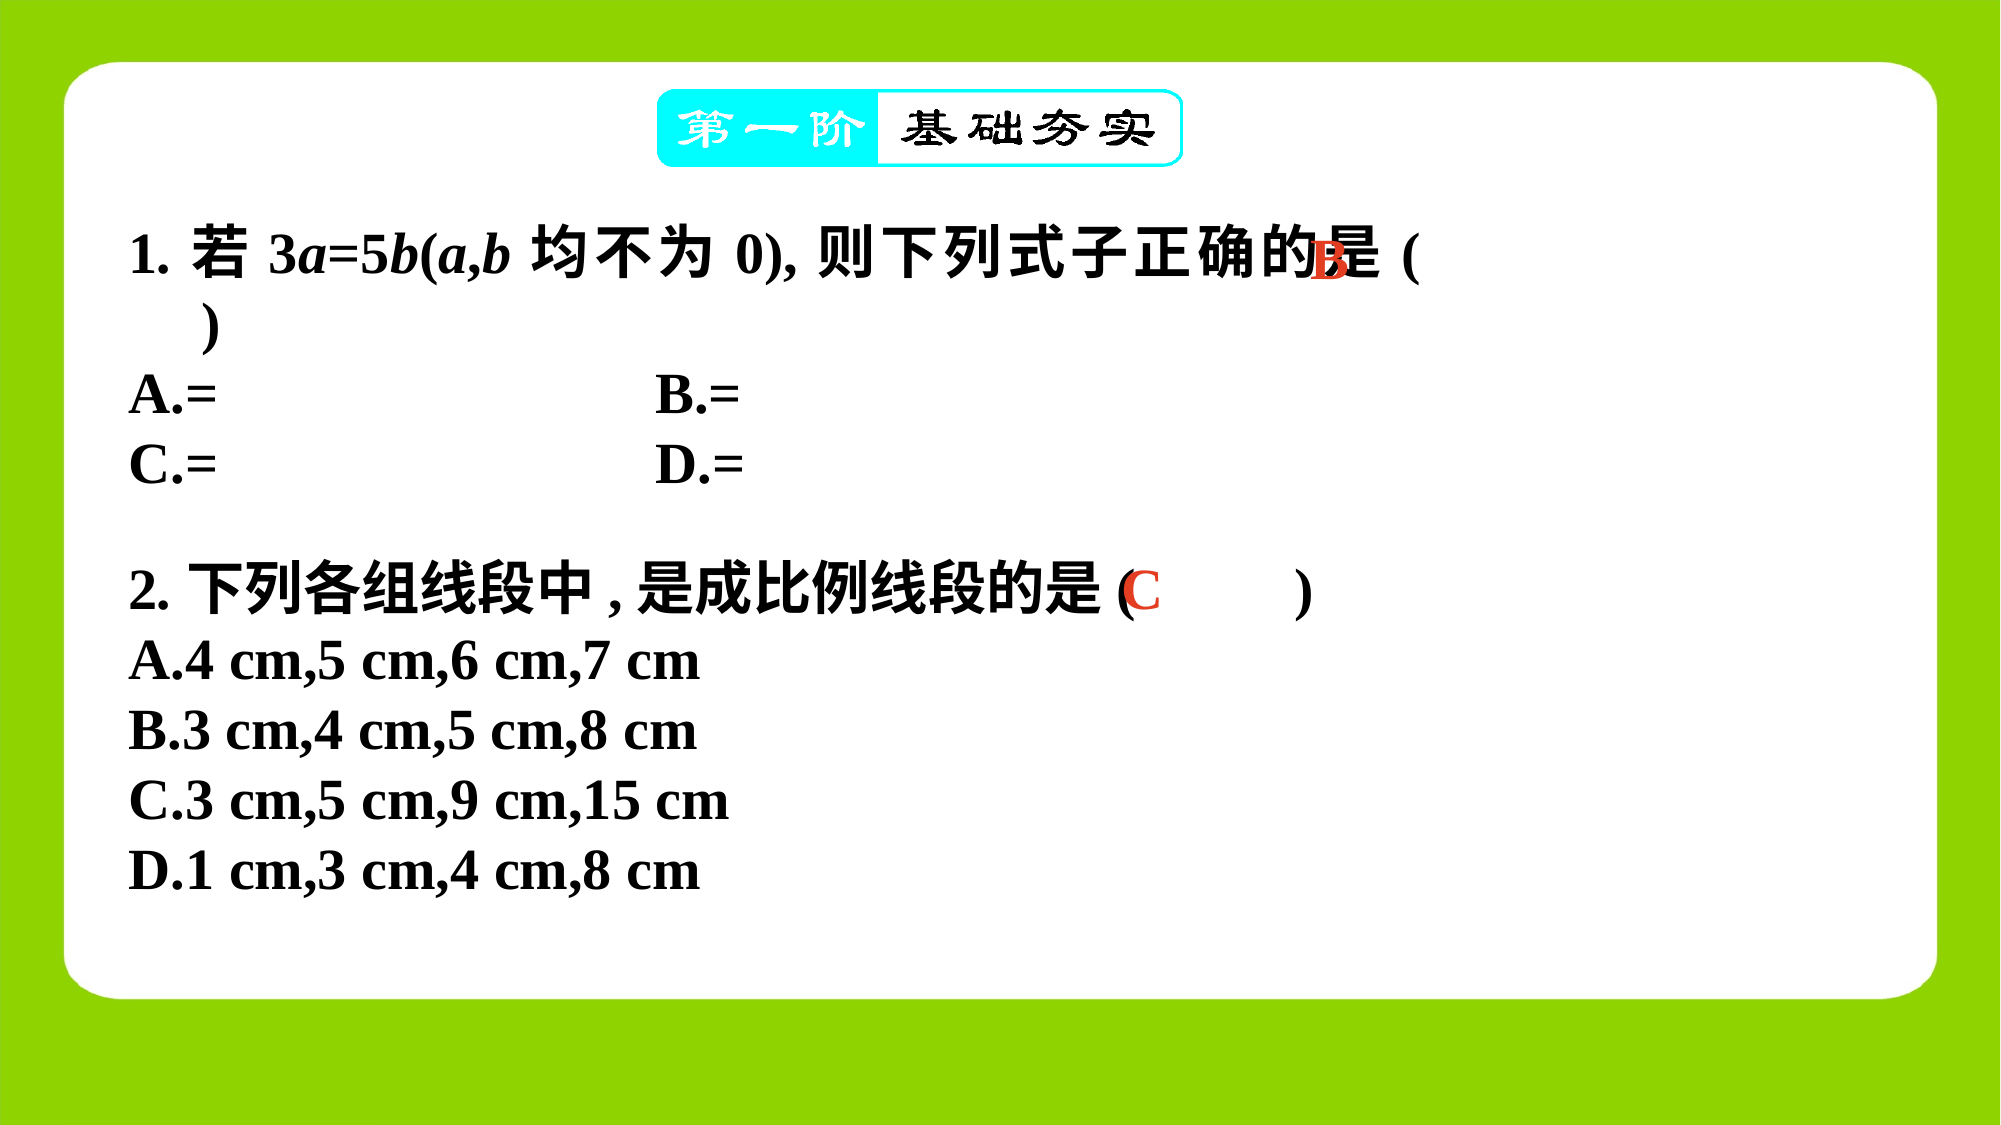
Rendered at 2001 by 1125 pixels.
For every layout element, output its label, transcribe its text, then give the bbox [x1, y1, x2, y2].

picture [0, 0, 2001, 1125]
text_box 2.下列各组线段中,是成比例线段的是( ) A.4 cm,5 cm,6 cm,7 cm B.3 cm,4 cm,5 cm,8 cm C.3 cm,5 cm,9 cm,15 cm D.1 cm,3 cm,4 cm,8 cm [114, 543, 1438, 909]
text_box C [1106, 544, 1213, 629]
text_box B [1295, 213, 1371, 299]
